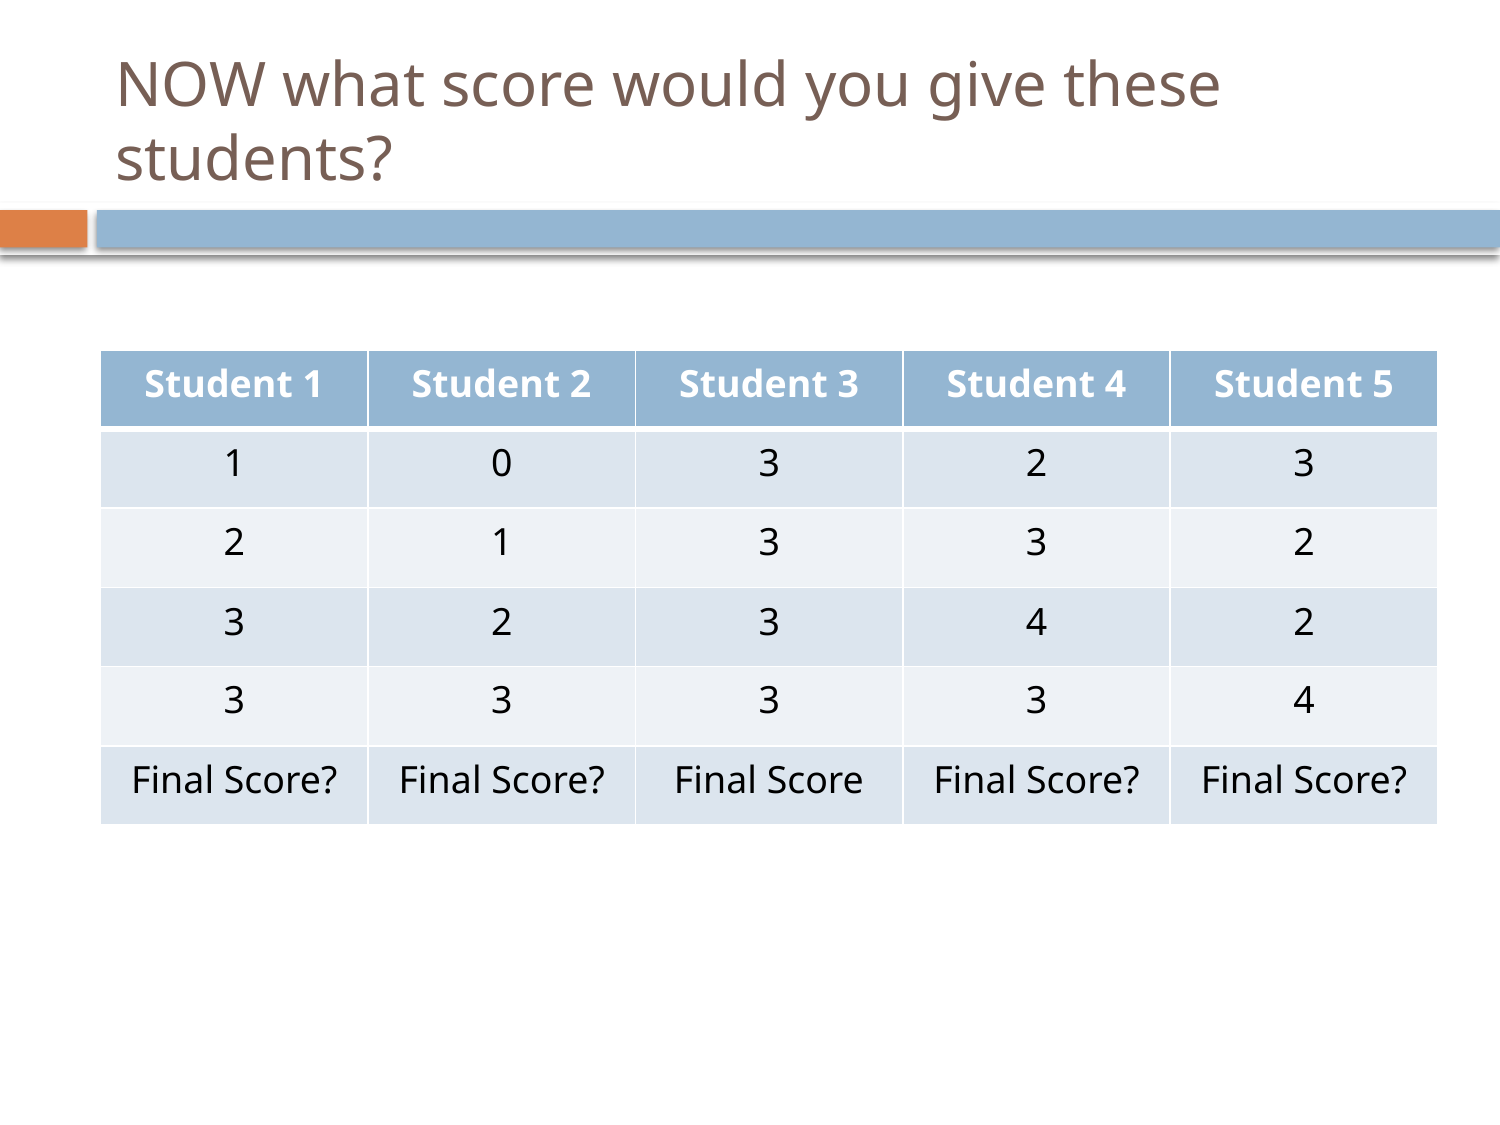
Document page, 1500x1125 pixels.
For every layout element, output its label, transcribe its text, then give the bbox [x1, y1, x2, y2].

table_cell 1 [369, 509, 635, 587]
table_cell 3 [369, 667, 635, 745]
table_cell 1 [101, 432, 367, 507]
table_header Student 4 [904, 351, 1169, 426]
table_cell 2 [1171, 509, 1437, 587]
table_cell 3 [636, 588, 902, 666]
table_cell 0 [369, 432, 635, 507]
table_header Student 2 [369, 351, 635, 426]
table_cell 3 [904, 509, 1169, 587]
table_cell 2 [369, 588, 635, 666]
table_cell Final Score? [904, 747, 1169, 824]
table_cell 3 [636, 667, 902, 745]
table_header Student 1 [101, 351, 367, 426]
table_cell Final Score? [1171, 747, 1437, 824]
table_cell 2 [101, 509, 367, 587]
table_cell 3 [636, 509, 902, 587]
table_cell 4 [904, 588, 1169, 666]
table_cell 3 [636, 432, 902, 507]
table_cell 3 [1171, 432, 1437, 507]
table_header Student 3 [636, 351, 902, 426]
table_cell 3 [101, 667, 367, 745]
table_cell 2 [904, 432, 1169, 507]
table_cell Final Score? [369, 747, 635, 824]
table_cell 3 [101, 588, 367, 666]
table_header Student 5 [1171, 351, 1437, 426]
table_cell 4 [1171, 667, 1437, 745]
table_cell Final Score [636, 747, 902, 824]
table_cell 2 [1171, 588, 1437, 666]
table_cell Final Score? [101, 747, 367, 824]
title NOW what score would you give these students? [100, 37, 1438, 200]
table_cell 3 [904, 667, 1169, 745]
